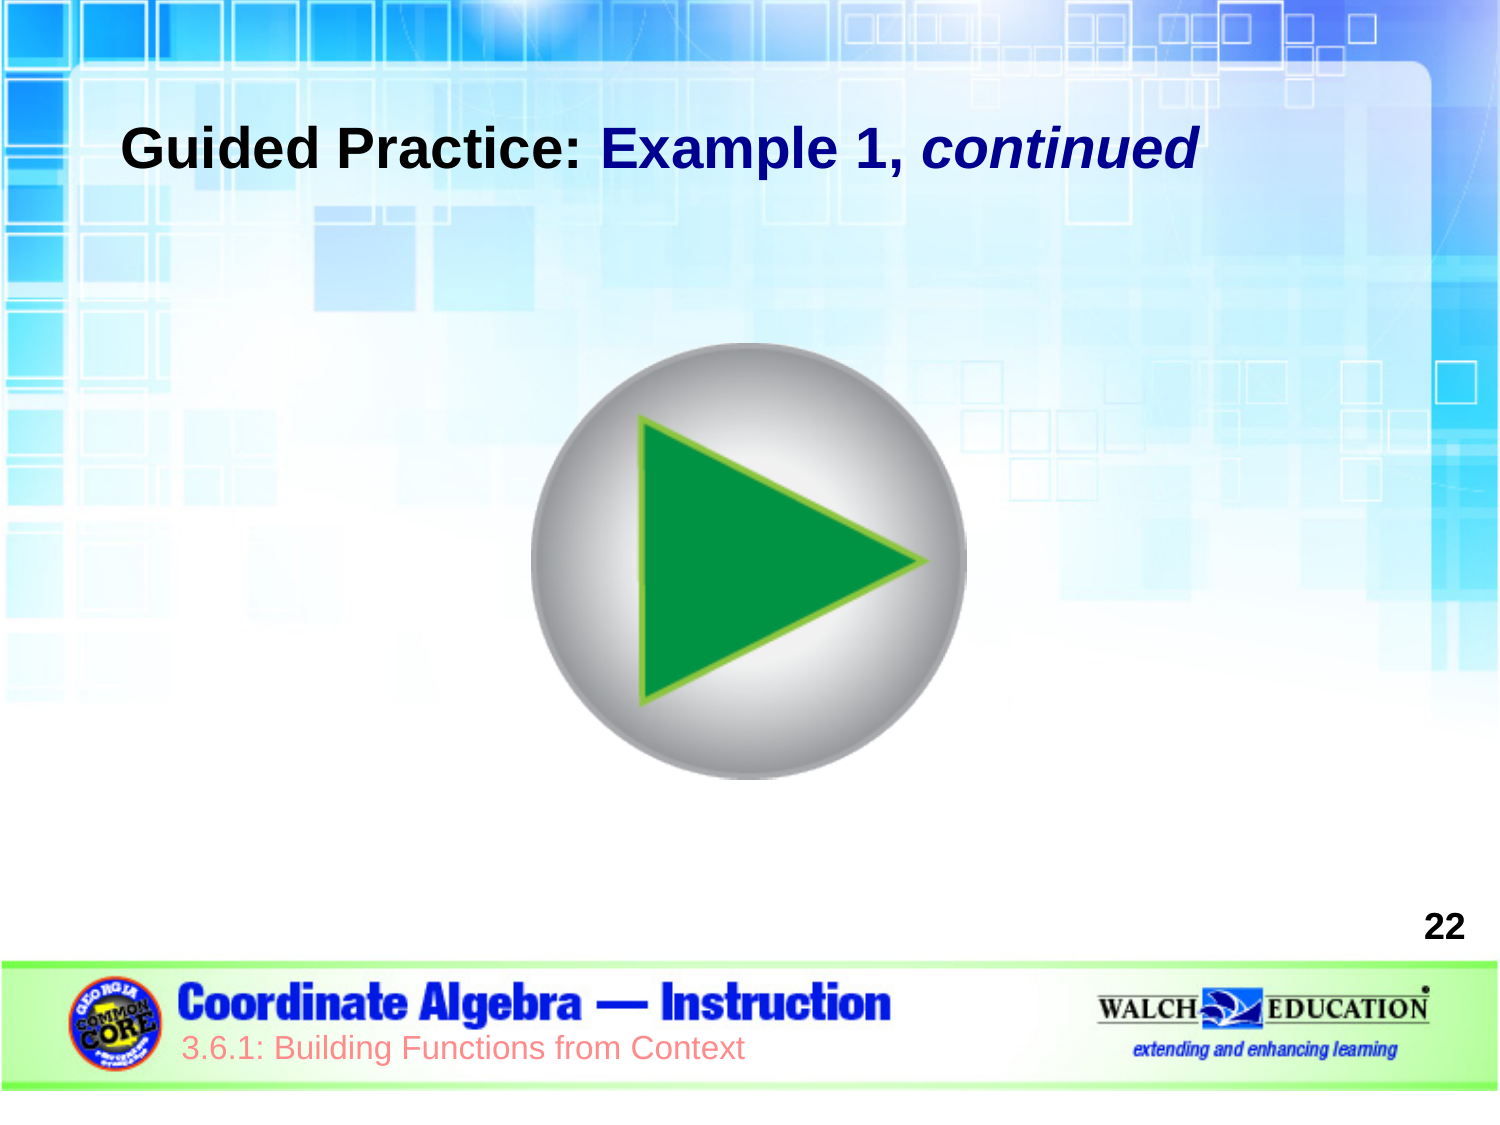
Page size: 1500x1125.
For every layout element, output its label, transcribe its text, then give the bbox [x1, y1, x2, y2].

picture [1, 0, 1500, 1091]
text_box [164, 1020, 1072, 1064]
text_box 22 [1361, 901, 1481, 949]
text_box Guided Practice: Example 1, continued [105, 103, 1394, 925]
footer 3.6.1: Building Functions from Context [166, 1024, 1080, 1069]
